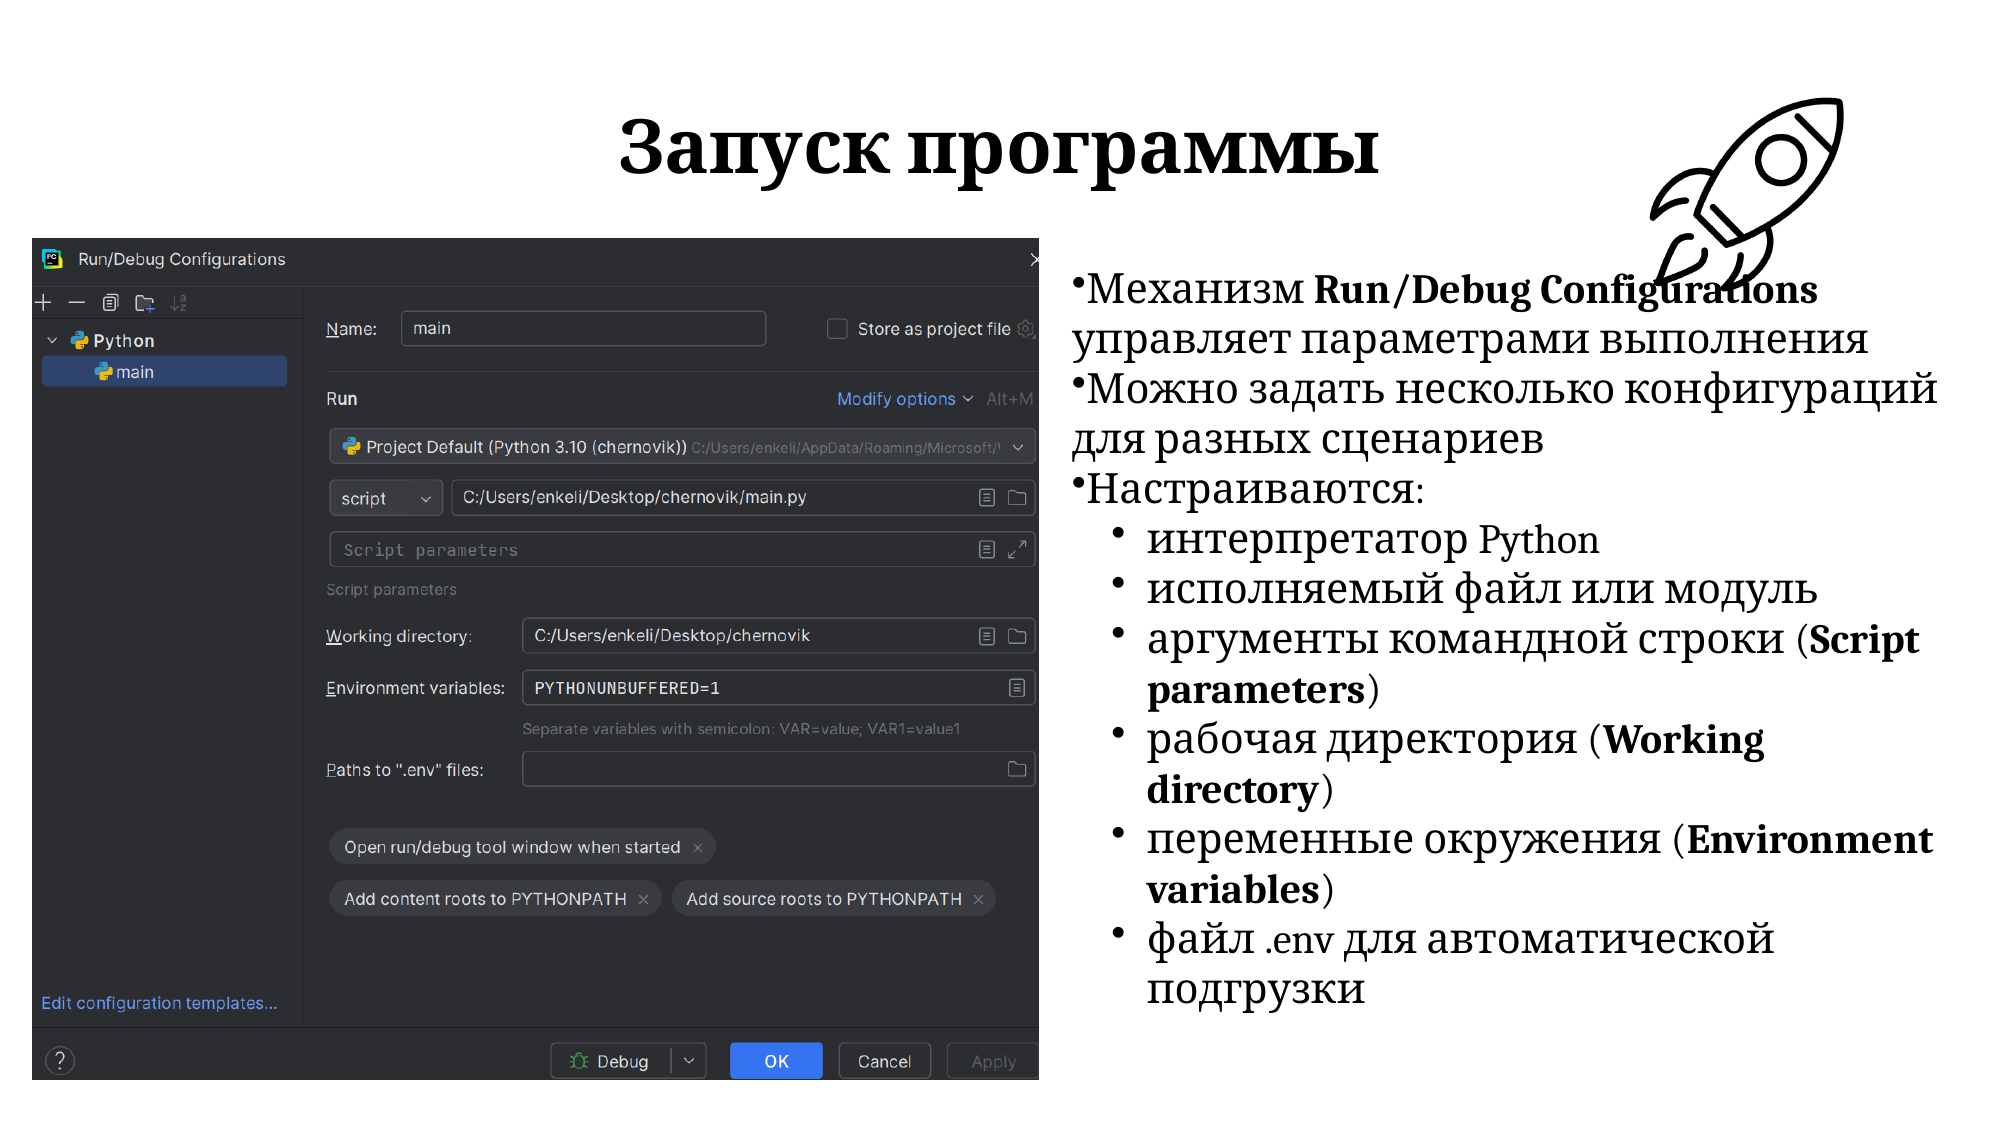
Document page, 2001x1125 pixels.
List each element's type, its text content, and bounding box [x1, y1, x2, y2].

text_box Механизм Run/Debug Configurations управляет параметрами выполнения Можно задать несколько конфигураций для разных сценариев Настраиваются: интерпретатор Python исполняемый файл или модуль аргументы командной строки (Script parameters) рабочая директория (Working directory) переменные окружения (Environment variables) файл .env для автоматической подгрузки [1056, 254, 1968, 1070]
picture [31, 238, 1040, 1081]
title Запуск программы [573, 92, 1427, 207]
picture [1640, 91, 1850, 301]
